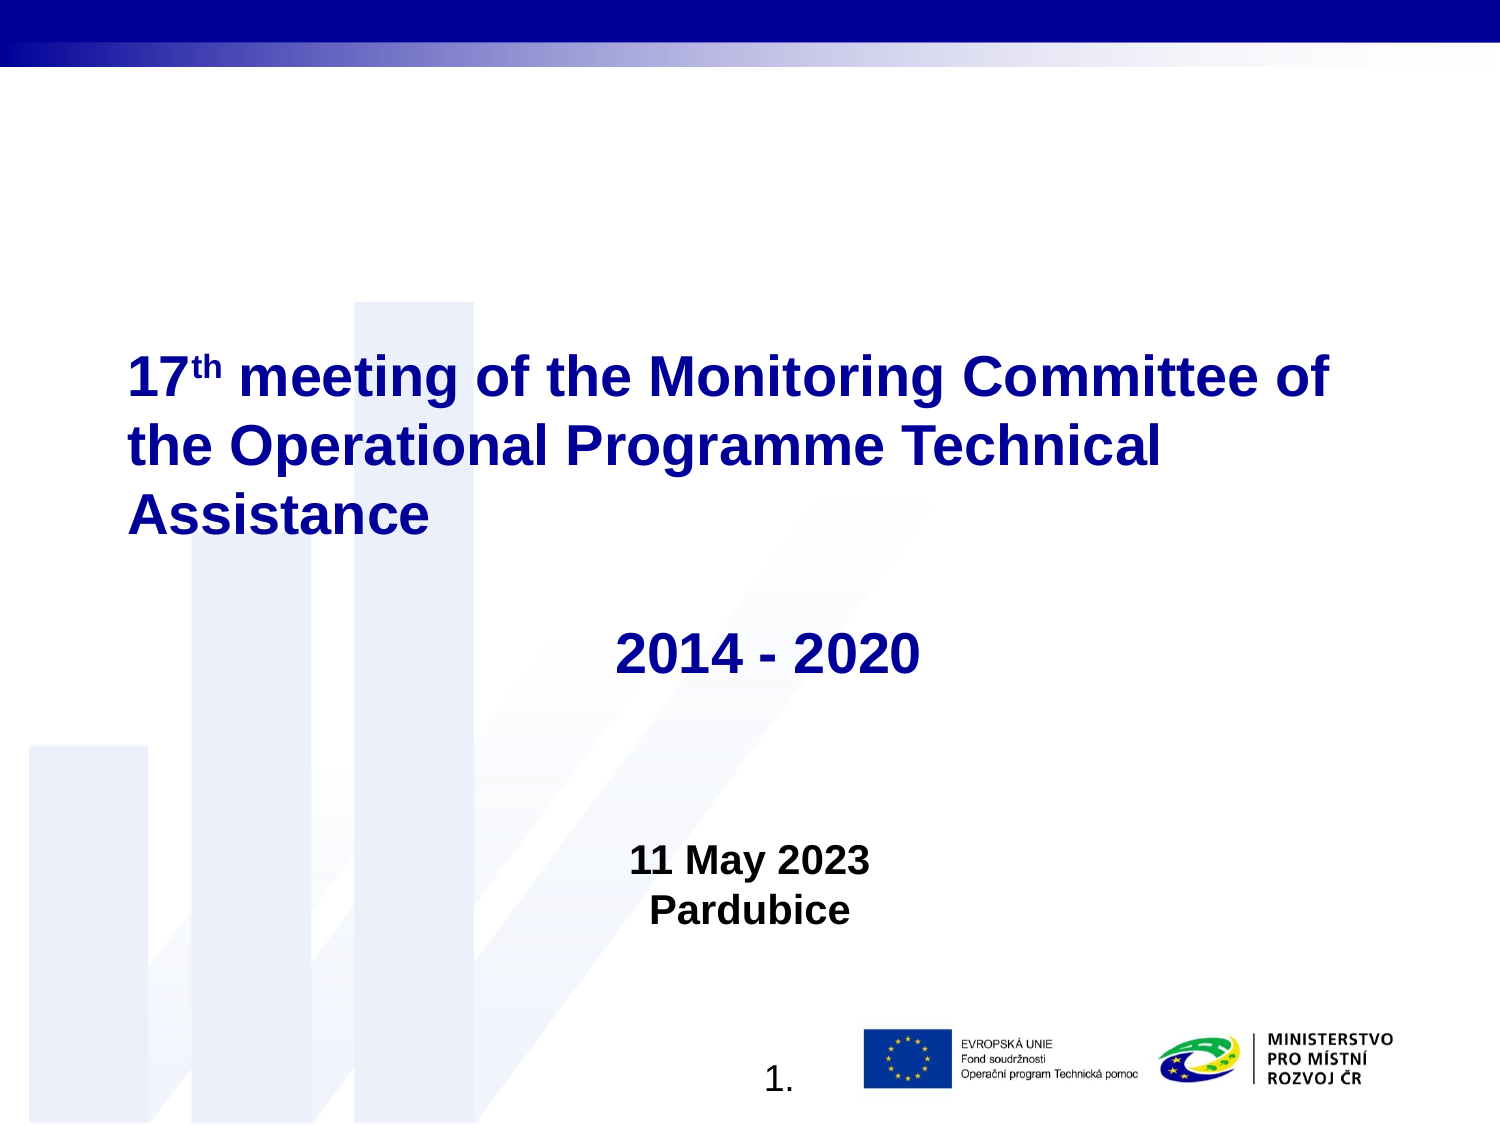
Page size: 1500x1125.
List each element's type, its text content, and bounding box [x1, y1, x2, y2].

subtitle 11 May 2023 Pardubice [112, 727, 1388, 941]
picture [29, 302, 1412, 1125]
title 17th meeting of the Monitoring Committee of the Operational Programme Technical Assistance 2014 - 2020 [112, 326, 1425, 693]
text_box 1. [748, 1046, 832, 1107]
